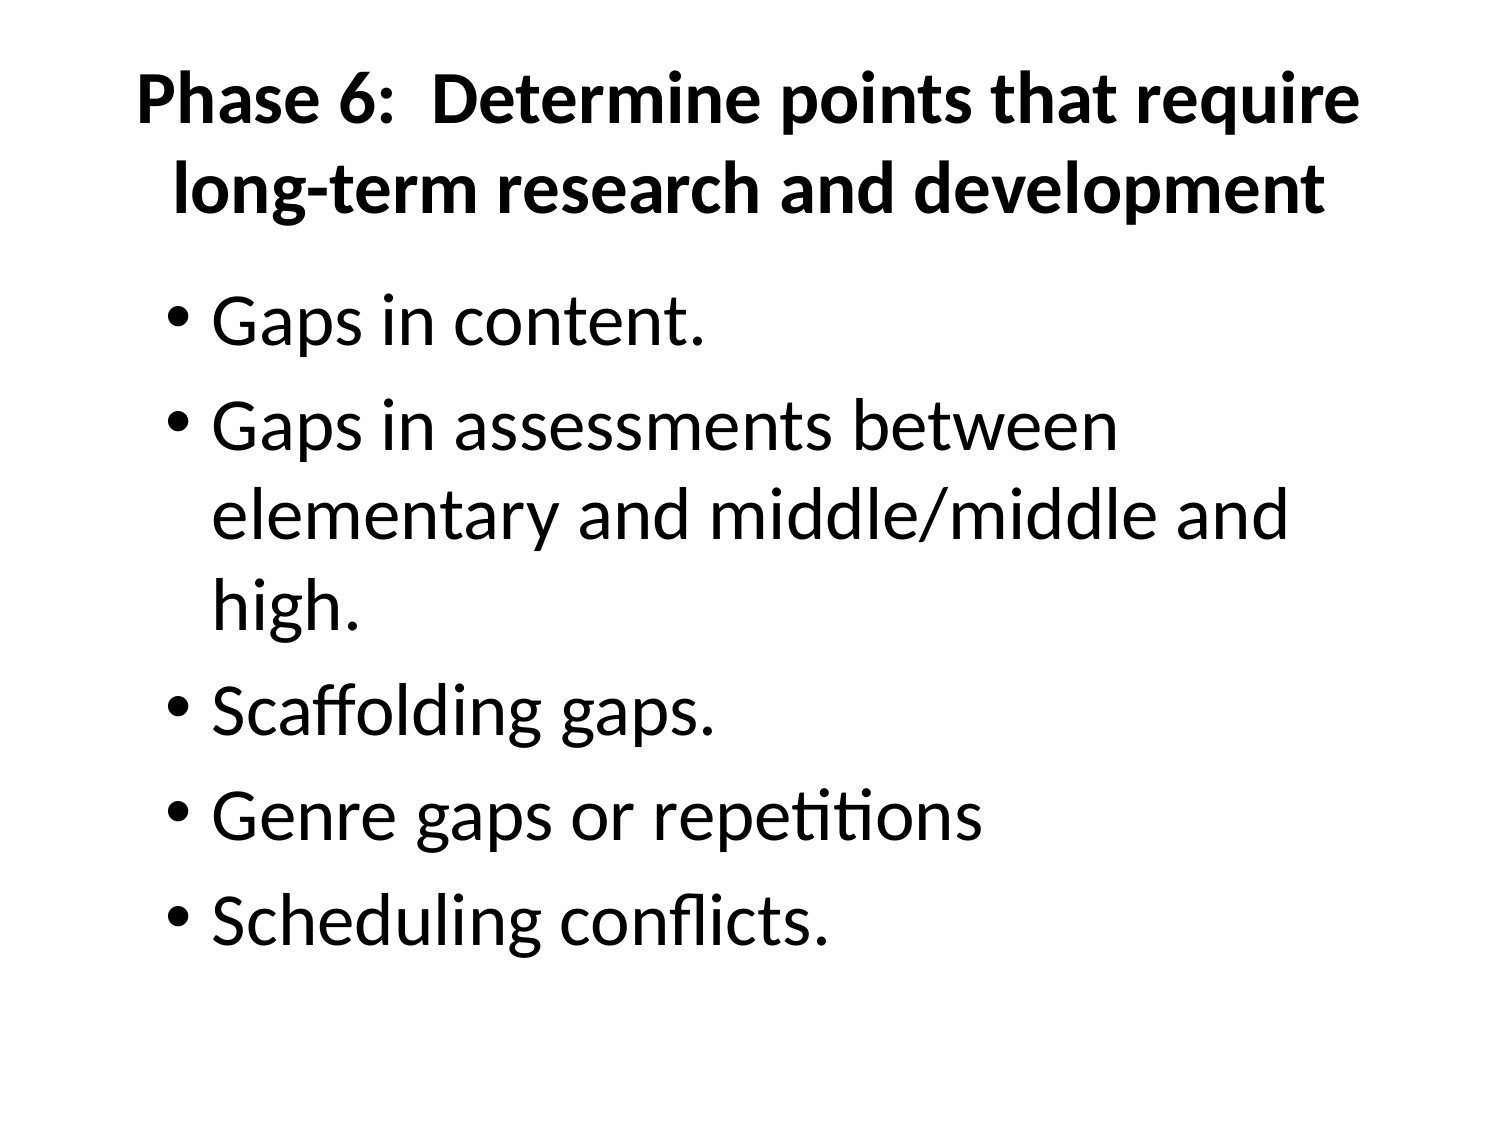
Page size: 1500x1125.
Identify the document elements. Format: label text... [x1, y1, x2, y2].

title Phase 6: Determine points that require long-term research and development [75, 45, 1425, 233]
list Gaps in content. Gaps in assessments between elementary and middle/middle and high. Scaffolding gaps. Genre gaps or repetitions Scheduling conflicts. [75, 262, 1425, 1005]
